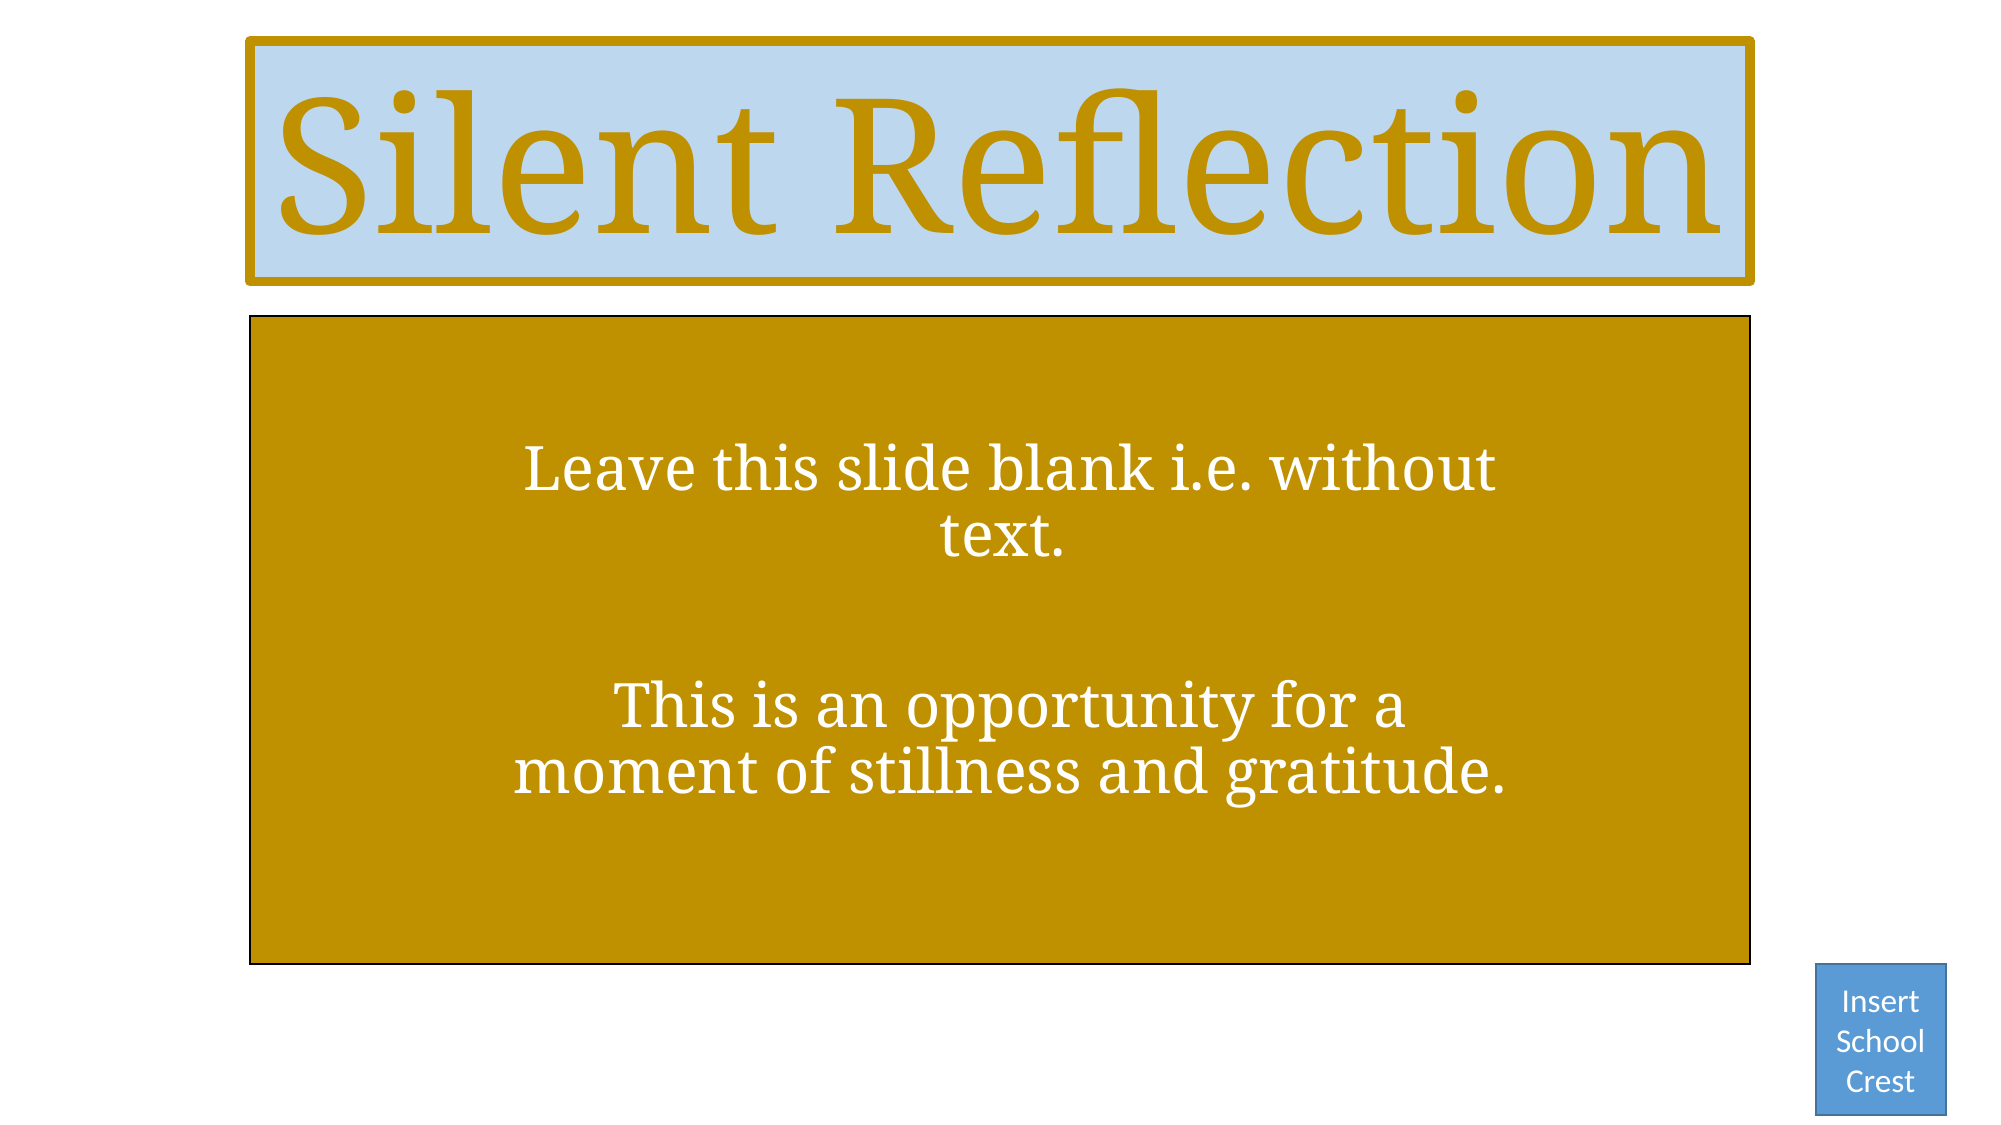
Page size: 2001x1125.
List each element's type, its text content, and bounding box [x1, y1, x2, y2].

text_box [249, 315, 1751, 965]
text_box Silent Reflection [249, 40, 1750, 282]
subtitle Leave this slide blank i.e. without text. This is an opportunity for a moment of stillness and gratitude. [483, 429, 1539, 851]
text_box Insert School Crest [1815, 963, 1947, 1116]
